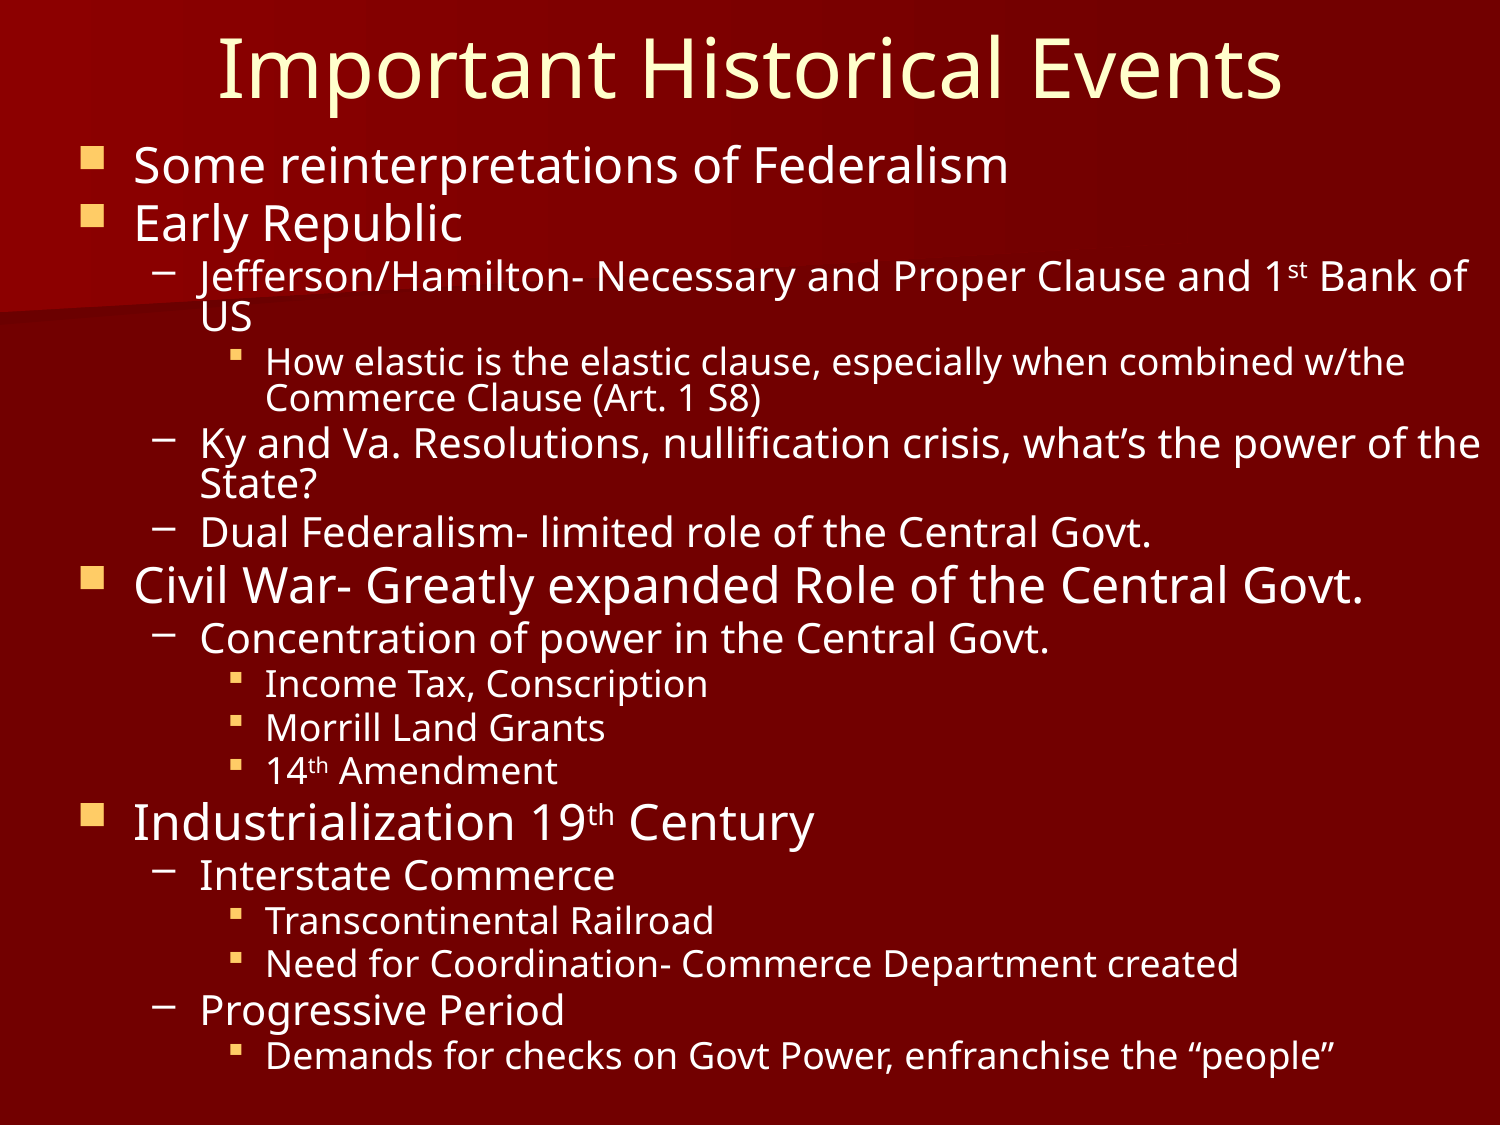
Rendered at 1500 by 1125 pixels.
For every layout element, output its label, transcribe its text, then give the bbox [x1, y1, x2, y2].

list Some reinterpretations of Federalism Early Republic Jefferson/Hamilton- Necessary and Proper Clause and 1st Bank of US How elastic is the elastic clause, especially when combined w/the Commerce Clause (Art. 1 S8) Ky and Va. Resolutions, nullification crisis, what’s the power of the State? Dual Federalism- limited role of the Central Govt. Civil War- Greatly expanded Role of the Central Govt. Concentration of power in the Central Govt. Income Tax, Conscription Morrill Land Grants 14th Amendment Industrialization 19th Century Interstate Commerce Transcontinental Railroad Need for Coordination- Commerce Department created Progressive Period Demands for checks on Govt Power, enfranchise the “people” [62, 137, 1500, 1125]
title Important Historical Events [87, 37, 1438, 93]
